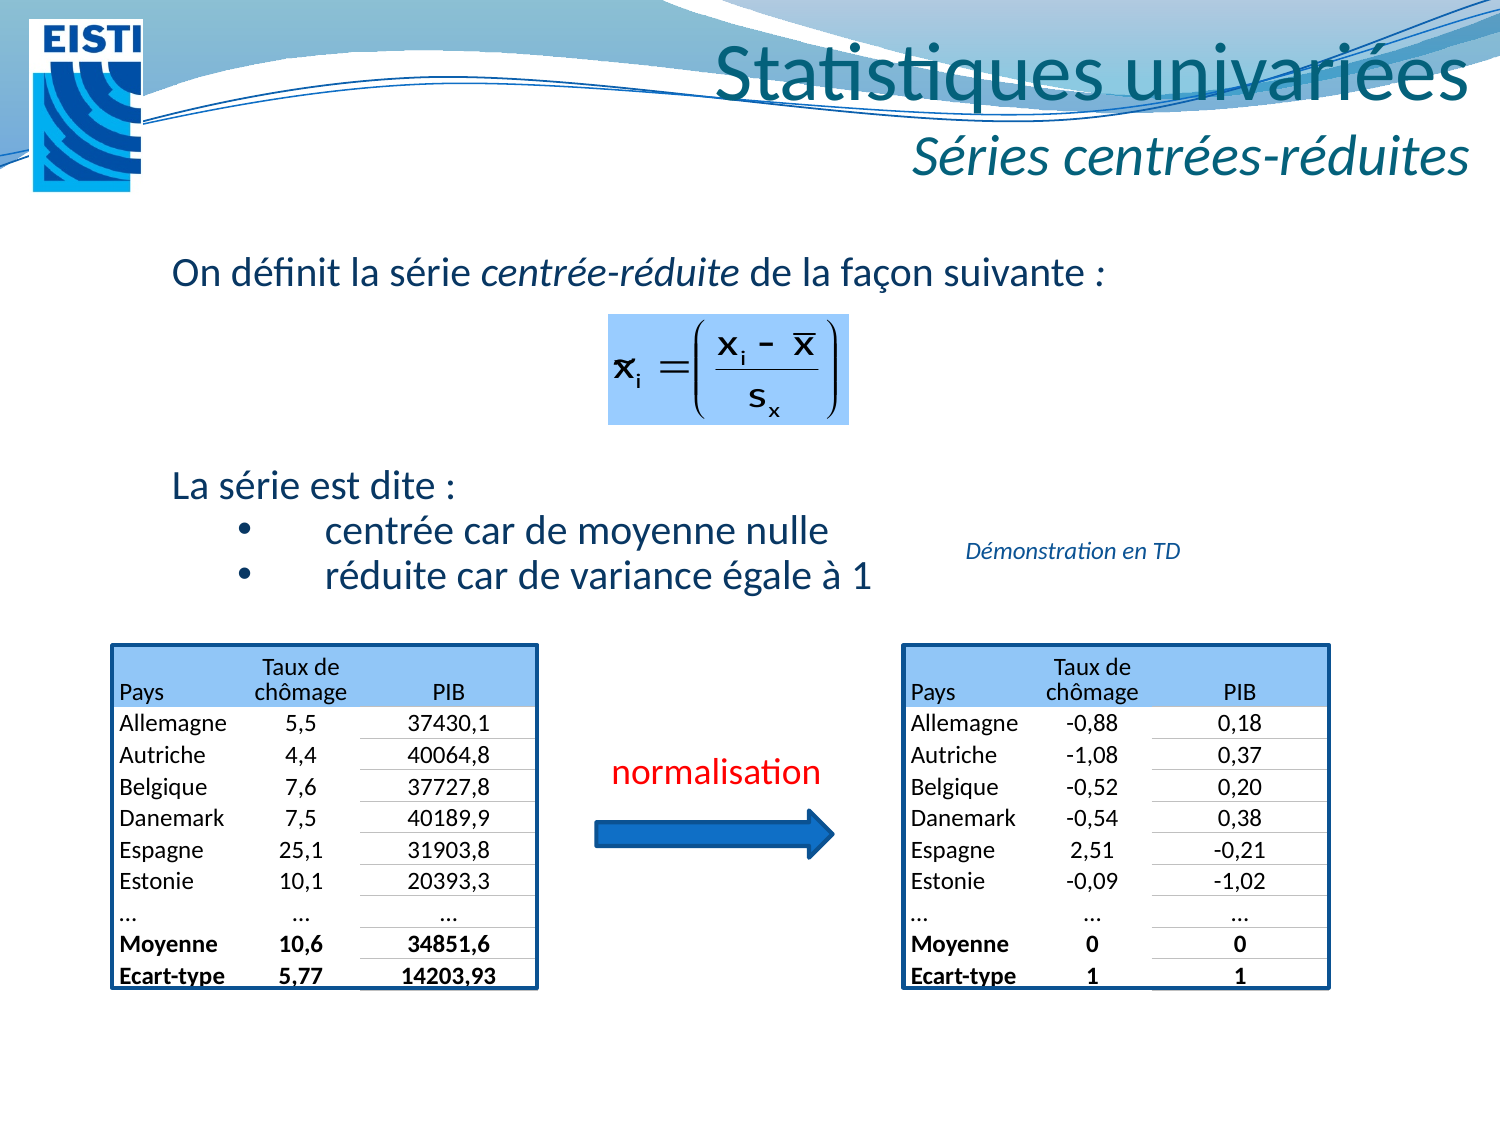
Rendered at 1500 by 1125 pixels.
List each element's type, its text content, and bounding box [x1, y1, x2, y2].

text_box normalisation [596, 739, 845, 800]
text_box On définit la série centrée-réduite de la façon suivante : [147, 243, 1477, 304]
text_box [607, 314, 849, 425]
text_box La série est dite : centrée car de moyenne nulle réduite car de variance égale à 1 [147, 456, 1477, 651]
picture [29, 19, 143, 195]
text_box [594, 808, 835, 860]
text_box [110, 643, 539, 990]
text_box Démonstration en TD [950, 527, 1235, 572]
title Statistiques univariées Séries centrées-réduites [229, 0, 1471, 188]
text_box [901, 643, 1331, 990]
